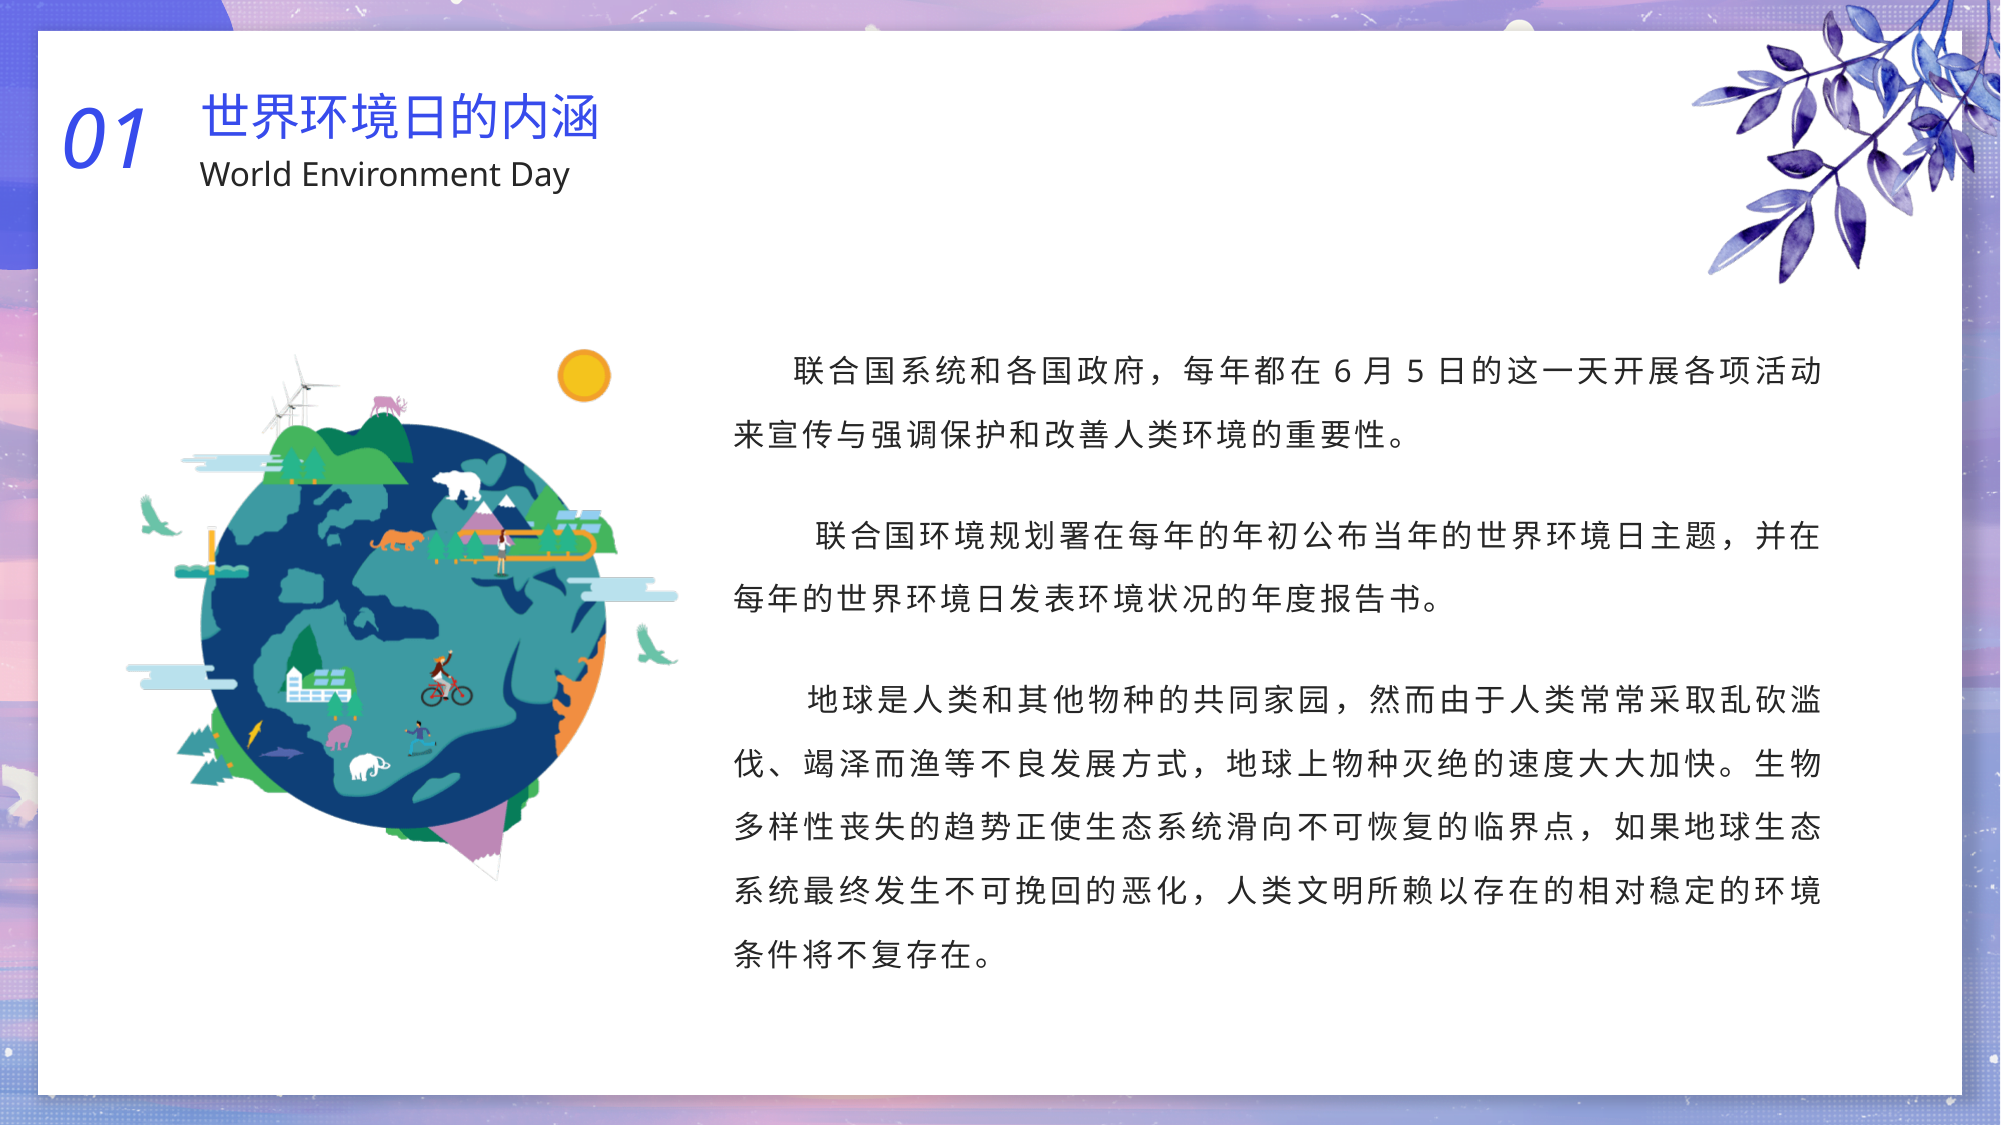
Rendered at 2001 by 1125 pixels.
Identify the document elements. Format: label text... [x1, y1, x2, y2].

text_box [40, 77, 729, 202]
text_box 联合国系统和各国政府，每年都在6月5日的这一天开展各项活动来宣传与强调保护和改善人类环境的重要性。 联合国环境规划署在每年的年初公布当年的世界环境日主题，并在每年的世界环境日发表环境状况的年度报告书。 地球是人类和其他物种的共同家园，然而由于人类常常采取乱砍滥伐、竭泽而渔等不良发展方式，地球上物种灭绝的速度大大加快。生物多样性丧失的趋势正使生态系统滑向不可恢复的临界点，如果地球生态系统最终发生不可挽回的恶化，人类文明所赖以存在的相对稳定的环境条件将不复存在。 [704, 313, 1841, 980]
picture [0, 0, 2001, 1125]
picture [40, 237, 748, 943]
